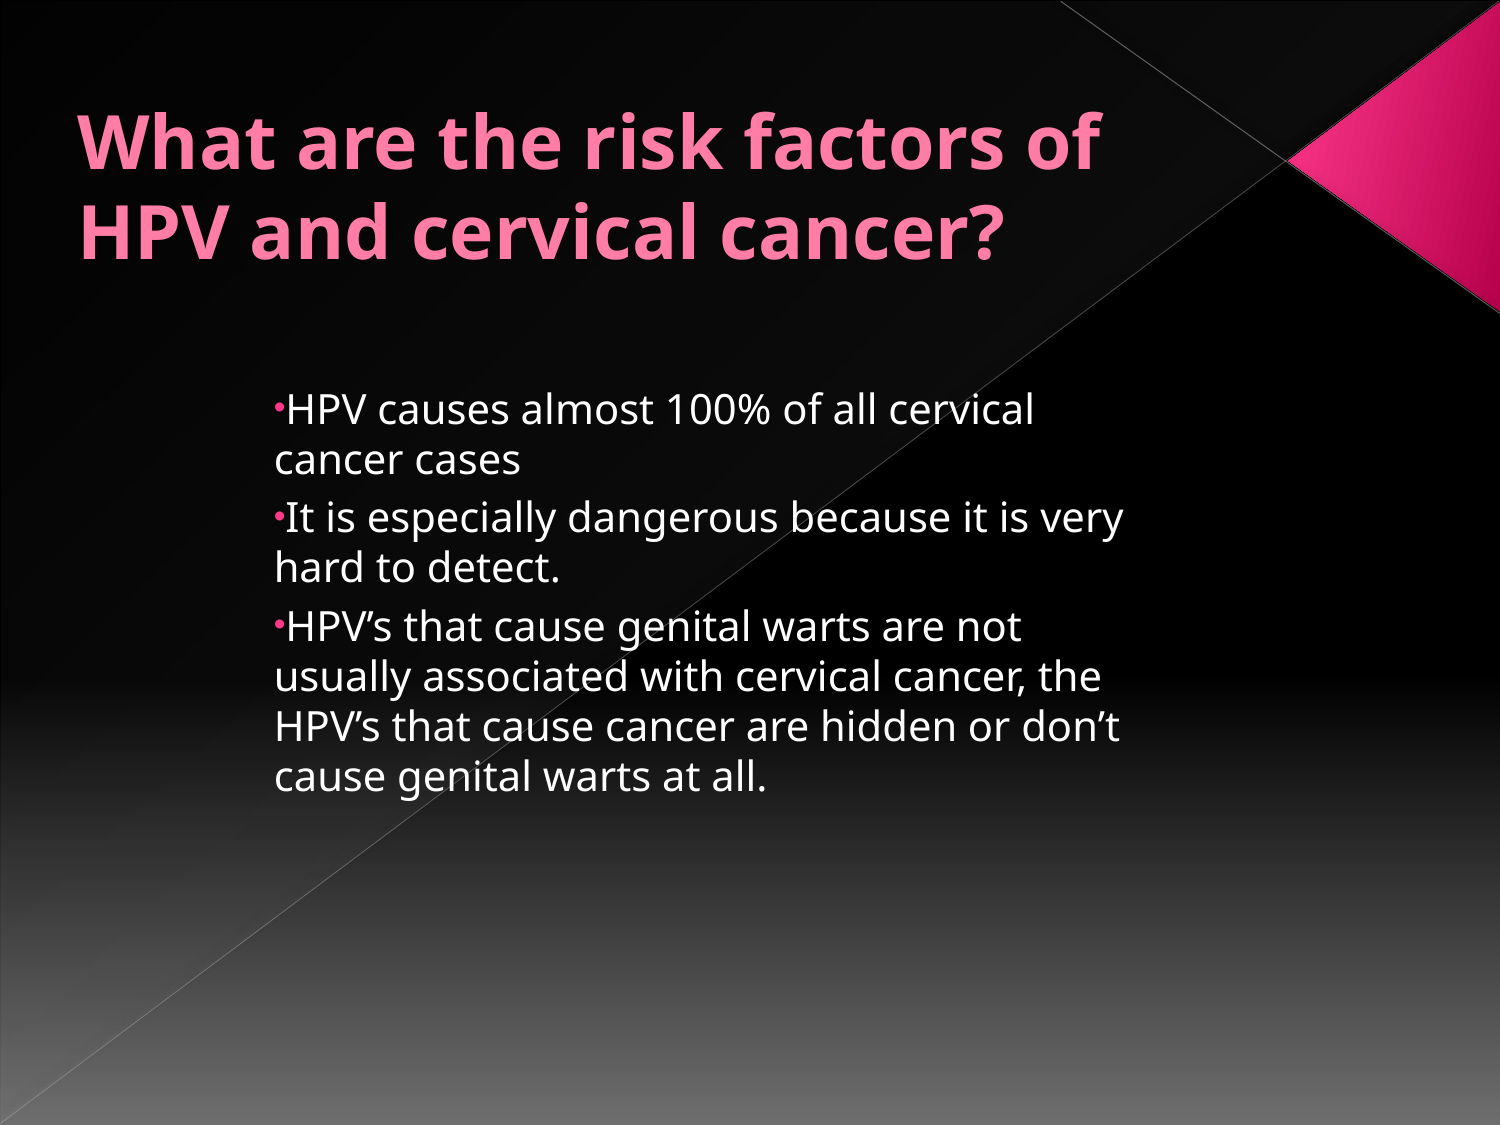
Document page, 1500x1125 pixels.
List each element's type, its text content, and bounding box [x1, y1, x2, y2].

list HPV causes almost 100% of all cervical cancer cases It is especially dangerous because it is very hard to detect. HPV’s that cause genital warts are not usually associated with cervical cancer, the HPV’s that cause cancer are hidden or don’t cause genital warts at all. [249, 375, 1150, 813]
title What are the risk factors of HPV and cervical cancer? [62, 44, 1250, 325]
